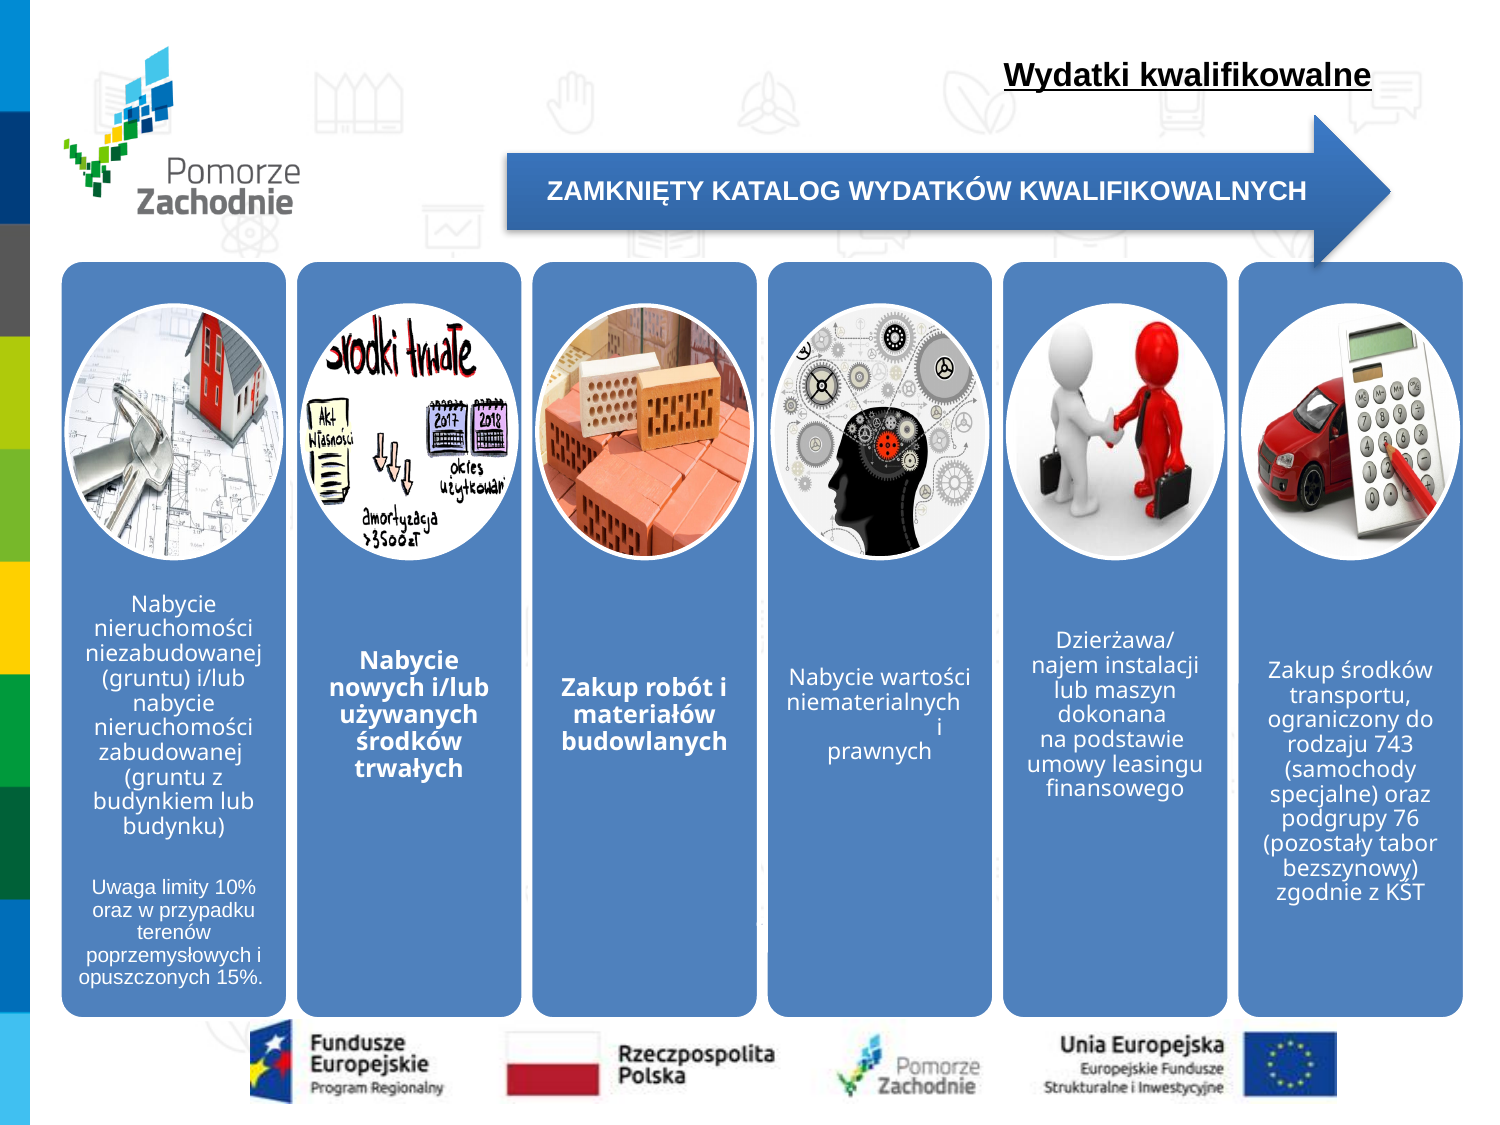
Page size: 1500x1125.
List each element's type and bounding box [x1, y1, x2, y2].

text_box [59, 259, 1466, 1020]
picture [0, 0, 1500, 1125]
text_box [506, 99, 1392, 292]
